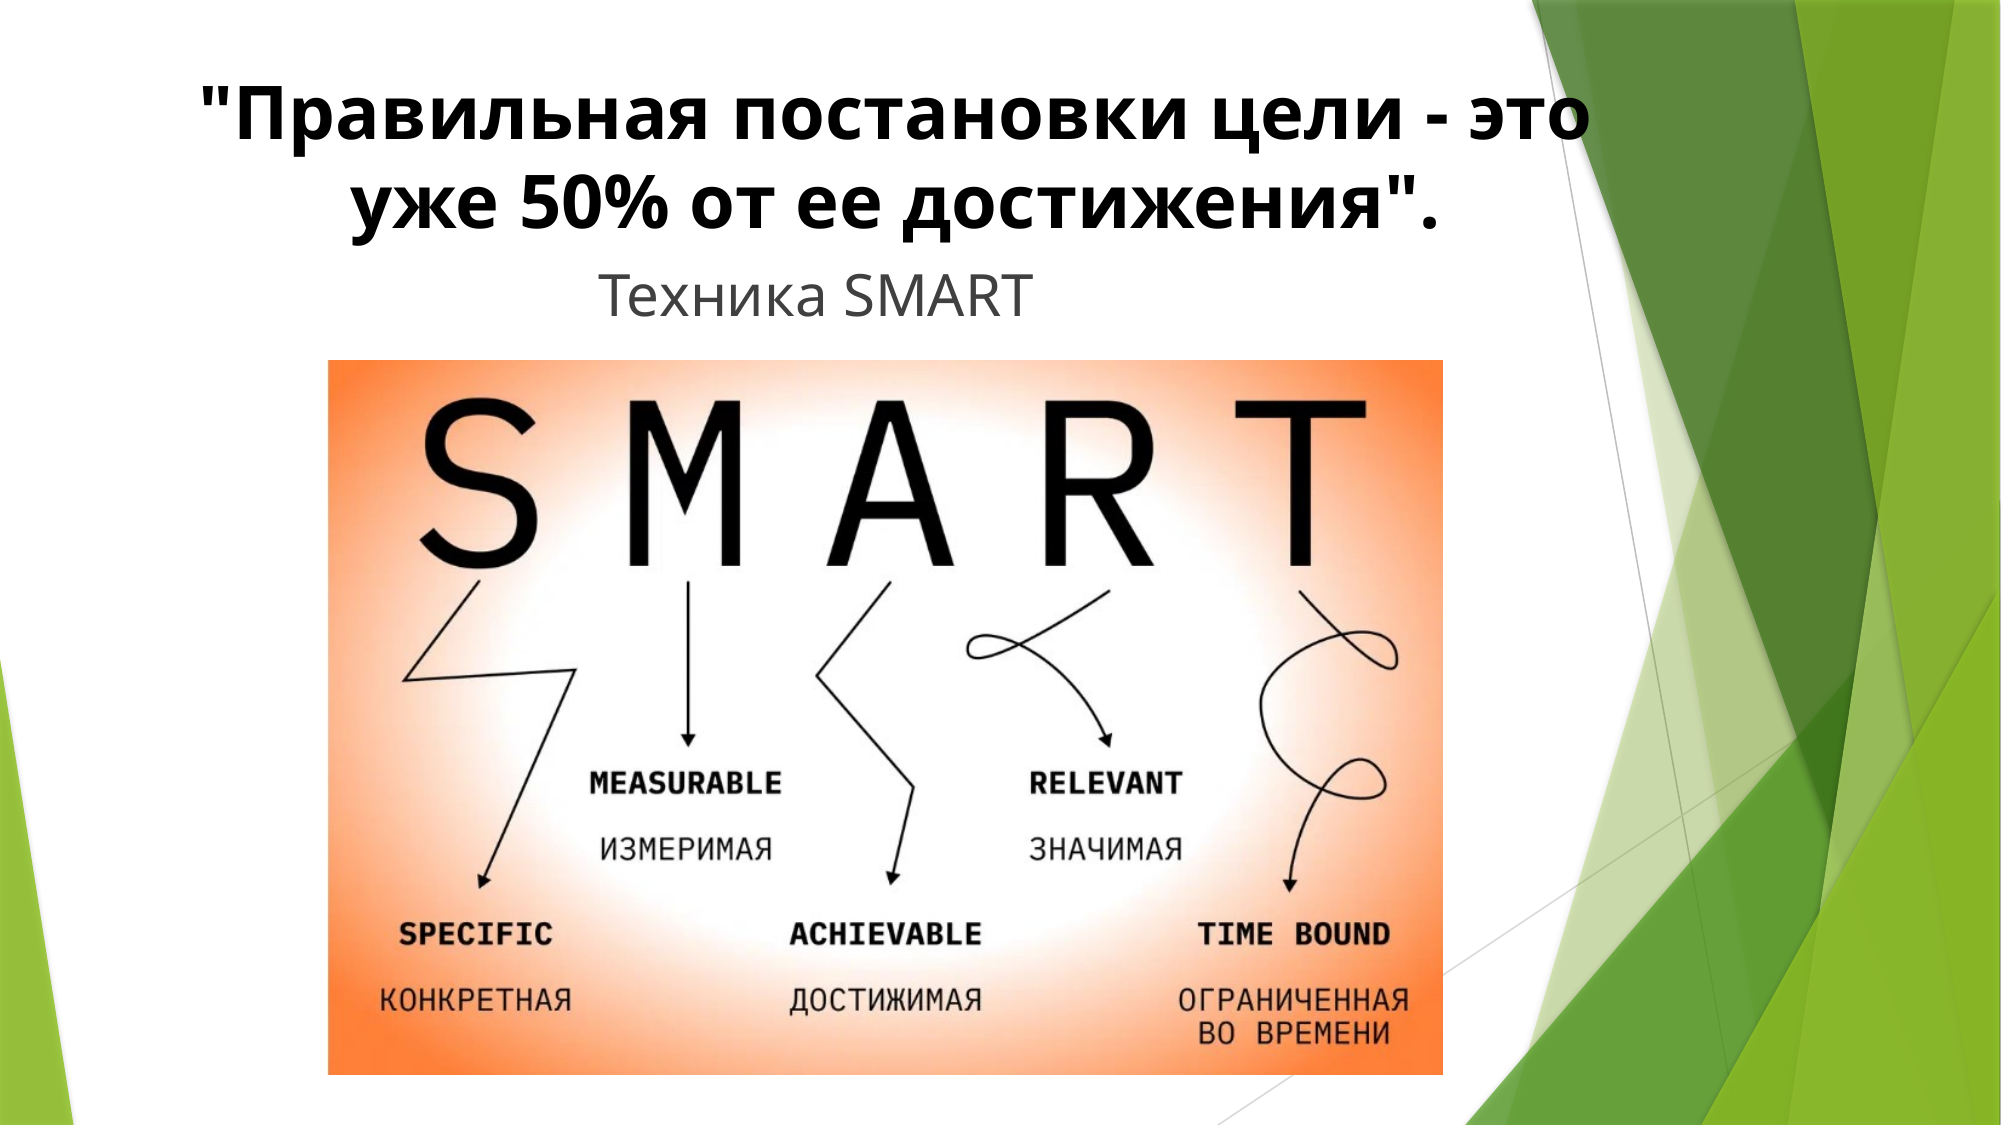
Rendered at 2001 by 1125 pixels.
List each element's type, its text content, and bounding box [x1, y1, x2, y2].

title "Правильная постановки цели - это уже 50% от ее достижения". [111, 57, 1681, 251]
list Техника SMART [111, 250, 1522, 992]
picture [327, 360, 1443, 1076]
